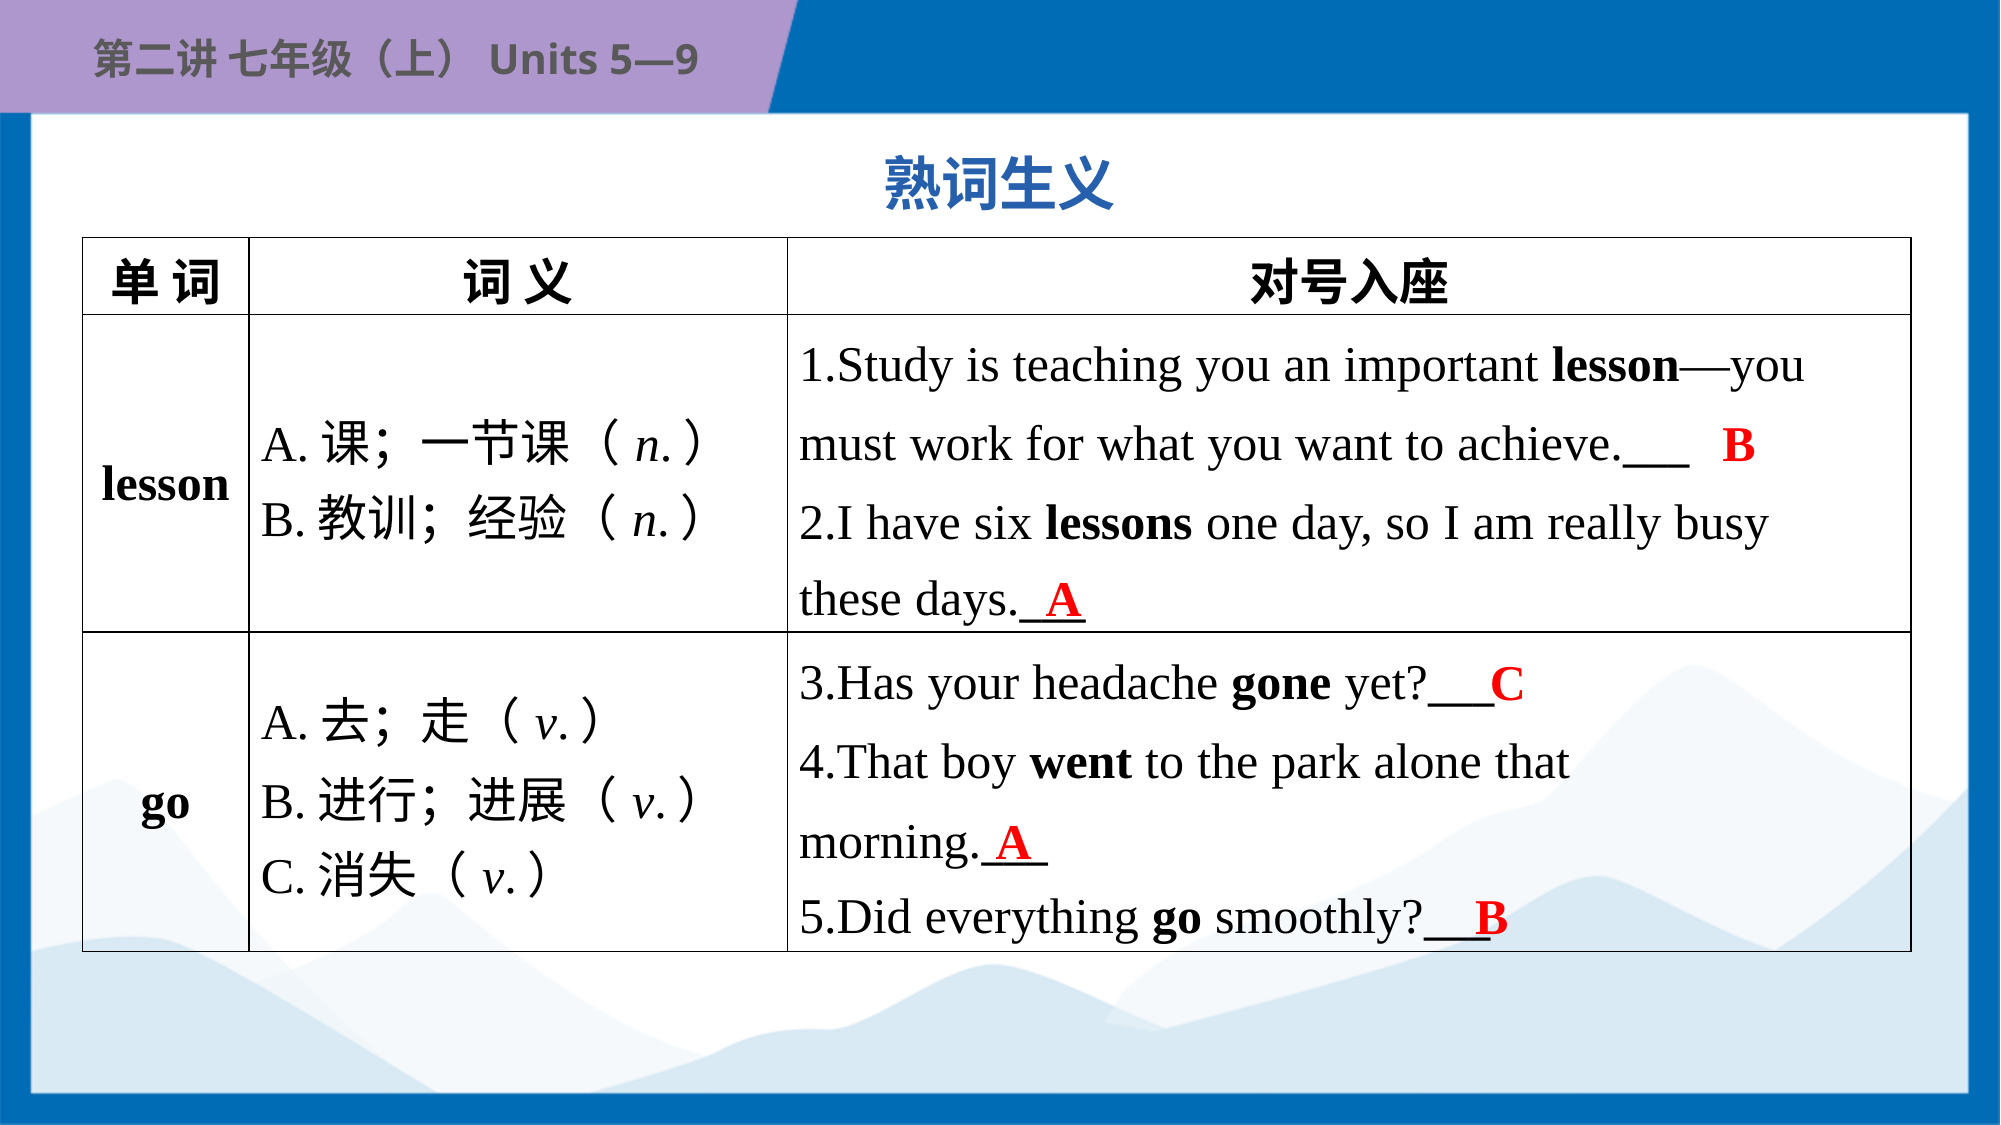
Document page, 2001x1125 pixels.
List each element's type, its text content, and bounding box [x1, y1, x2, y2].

table_cell 1.Study is teaching you an important lesson—you must work for what you want to achieve.___ 2.I have six lessons one day, so I am really busy these days.___ [788, 315, 1910, 631]
table_cell lesson [83, 315, 248, 631]
text_box 熟词生义 [82, 146, 1917, 217]
text_box A [977, 791, 1050, 863]
table_cell 3.Has your headache gone yet?___ 4.That boy went to the park alone that morning.___ 5.Did everything go smoothly?___ [788, 633, 1910, 951]
table_cell A.去；走（v.） B.进行；进展（v.） C.消失（v.） [250, 633, 787, 951]
table_header 单 词 [83, 238, 248, 314]
table_cell go [83, 633, 248, 951]
table_cell A.课；一节课（n.） B.教训；经验（n.） [250, 315, 787, 631]
table_header 对号入座 [788, 238, 1910, 314]
text_box A [1027, 549, 1100, 621]
table_header 词 义 [250, 238, 787, 314]
text_box B [1457, 867, 1527, 939]
text_box C [1471, 633, 1544, 705]
text_box B [1704, 394, 1774, 466]
picture [0, 0, 2000, 1125]
